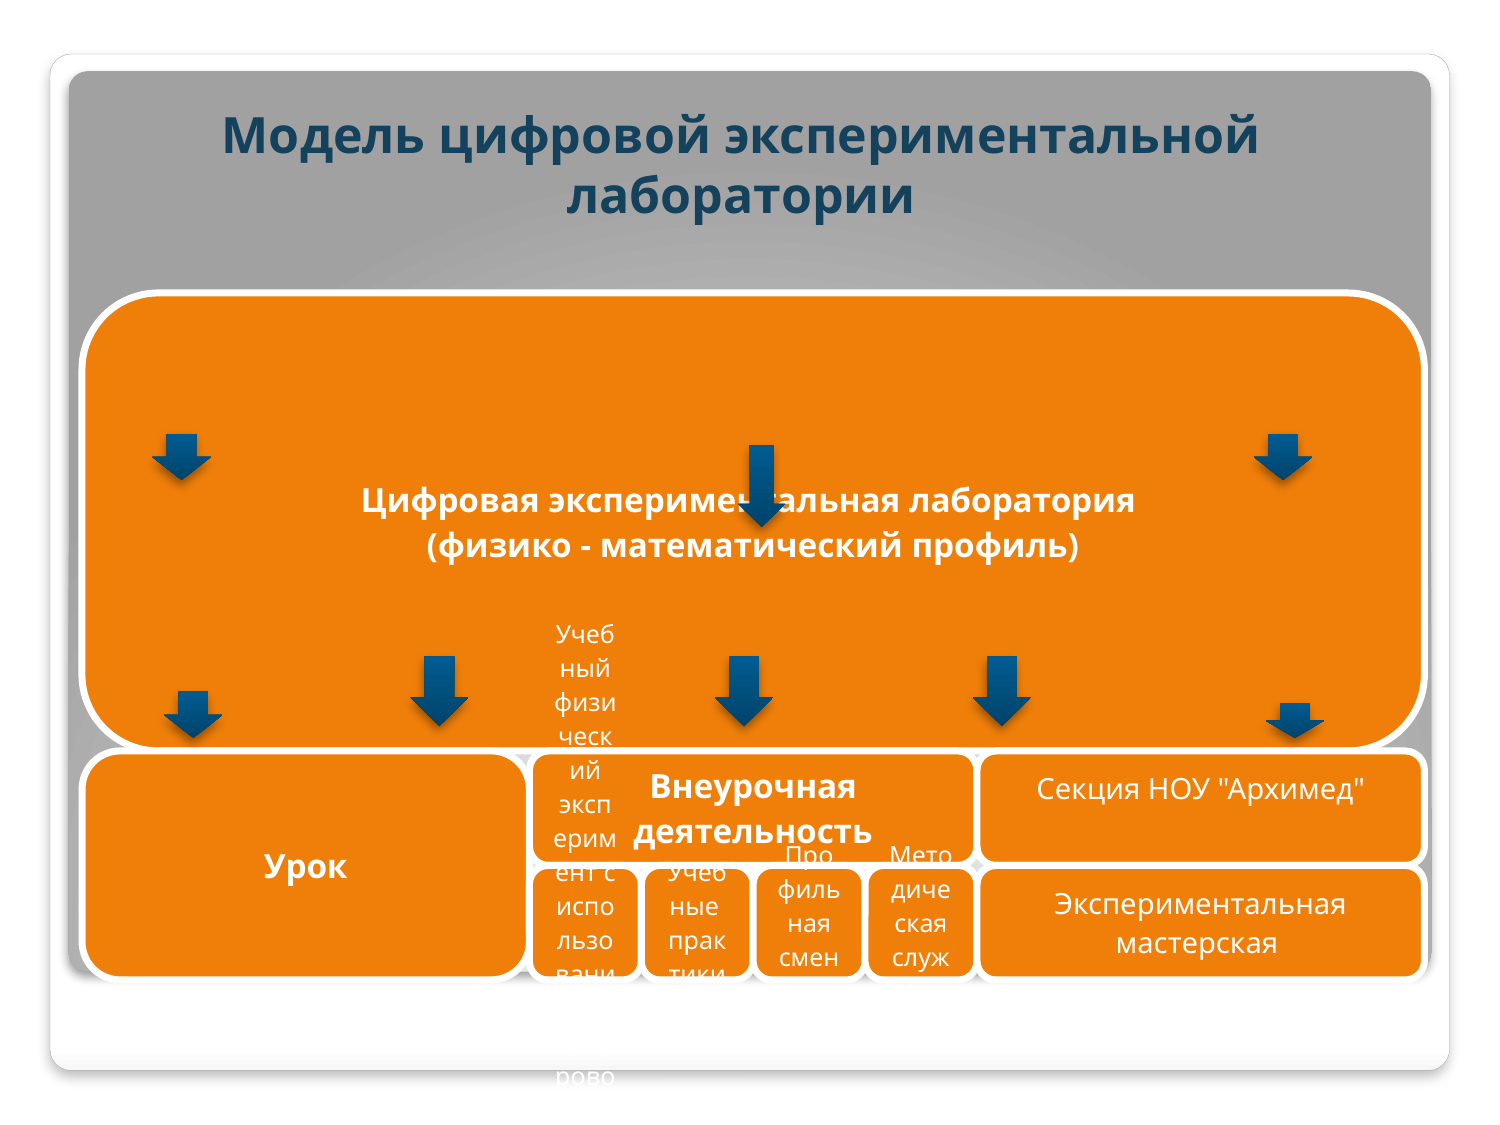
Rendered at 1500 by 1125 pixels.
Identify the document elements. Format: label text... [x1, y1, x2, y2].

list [81, 292, 1425, 981]
title Модель цифровой экспериментальной лаборатории [70, 152, 1413, 232]
